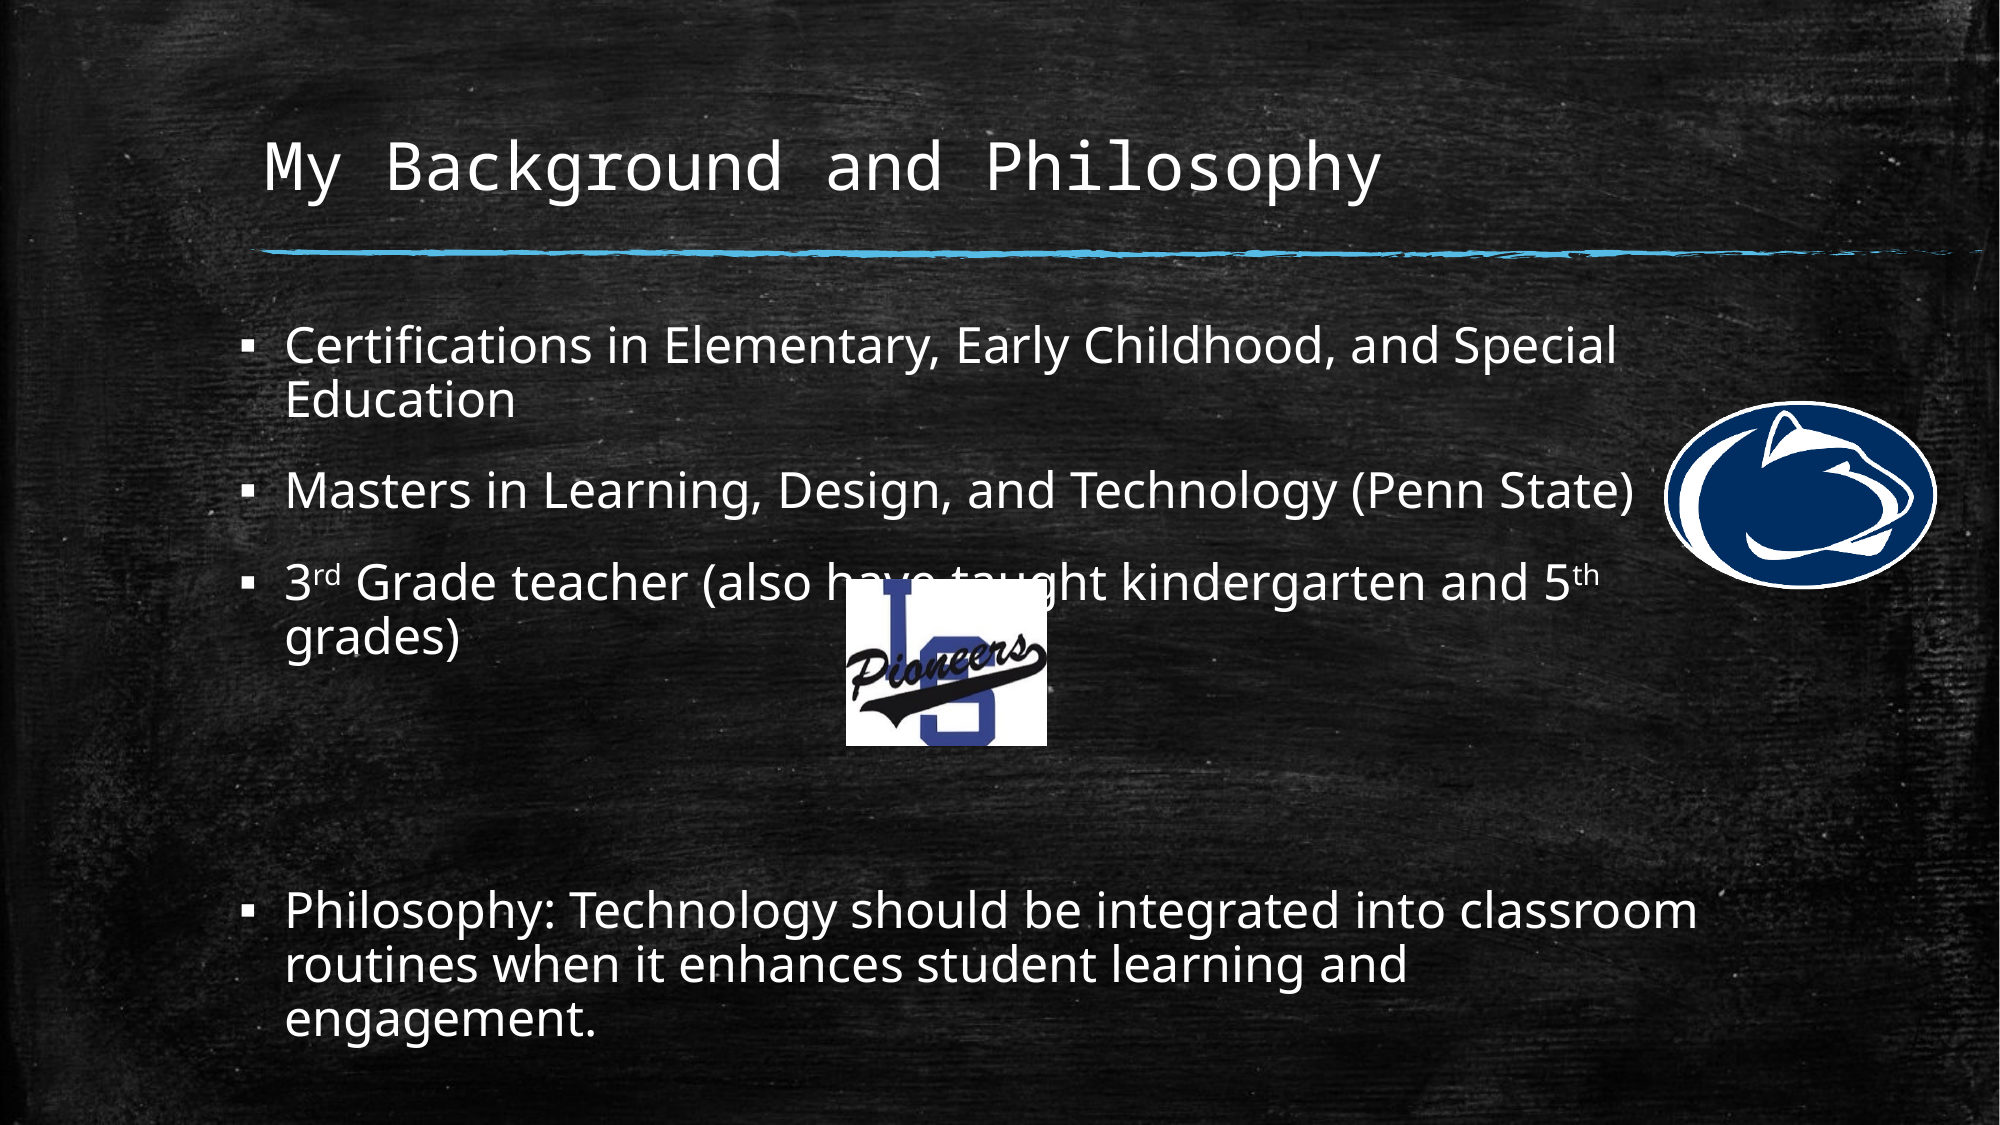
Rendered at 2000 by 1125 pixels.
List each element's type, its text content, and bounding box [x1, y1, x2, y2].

list Certifications in Elementary, Early Childhood, and Special Education Masters in Learning, Design, and Technology (Penn State) 3rd Grade teacher (also have taught kindergarten and 5th grades) Philosophy: Technology should be integrated into classroom routines when it enhances student learning and engagement. [224, 312, 1725, 1013]
picture [1662, 399, 1938, 590]
picture [846, 579, 1047, 746]
title My Background and Philosophy [249, 45, 1750, 213]
